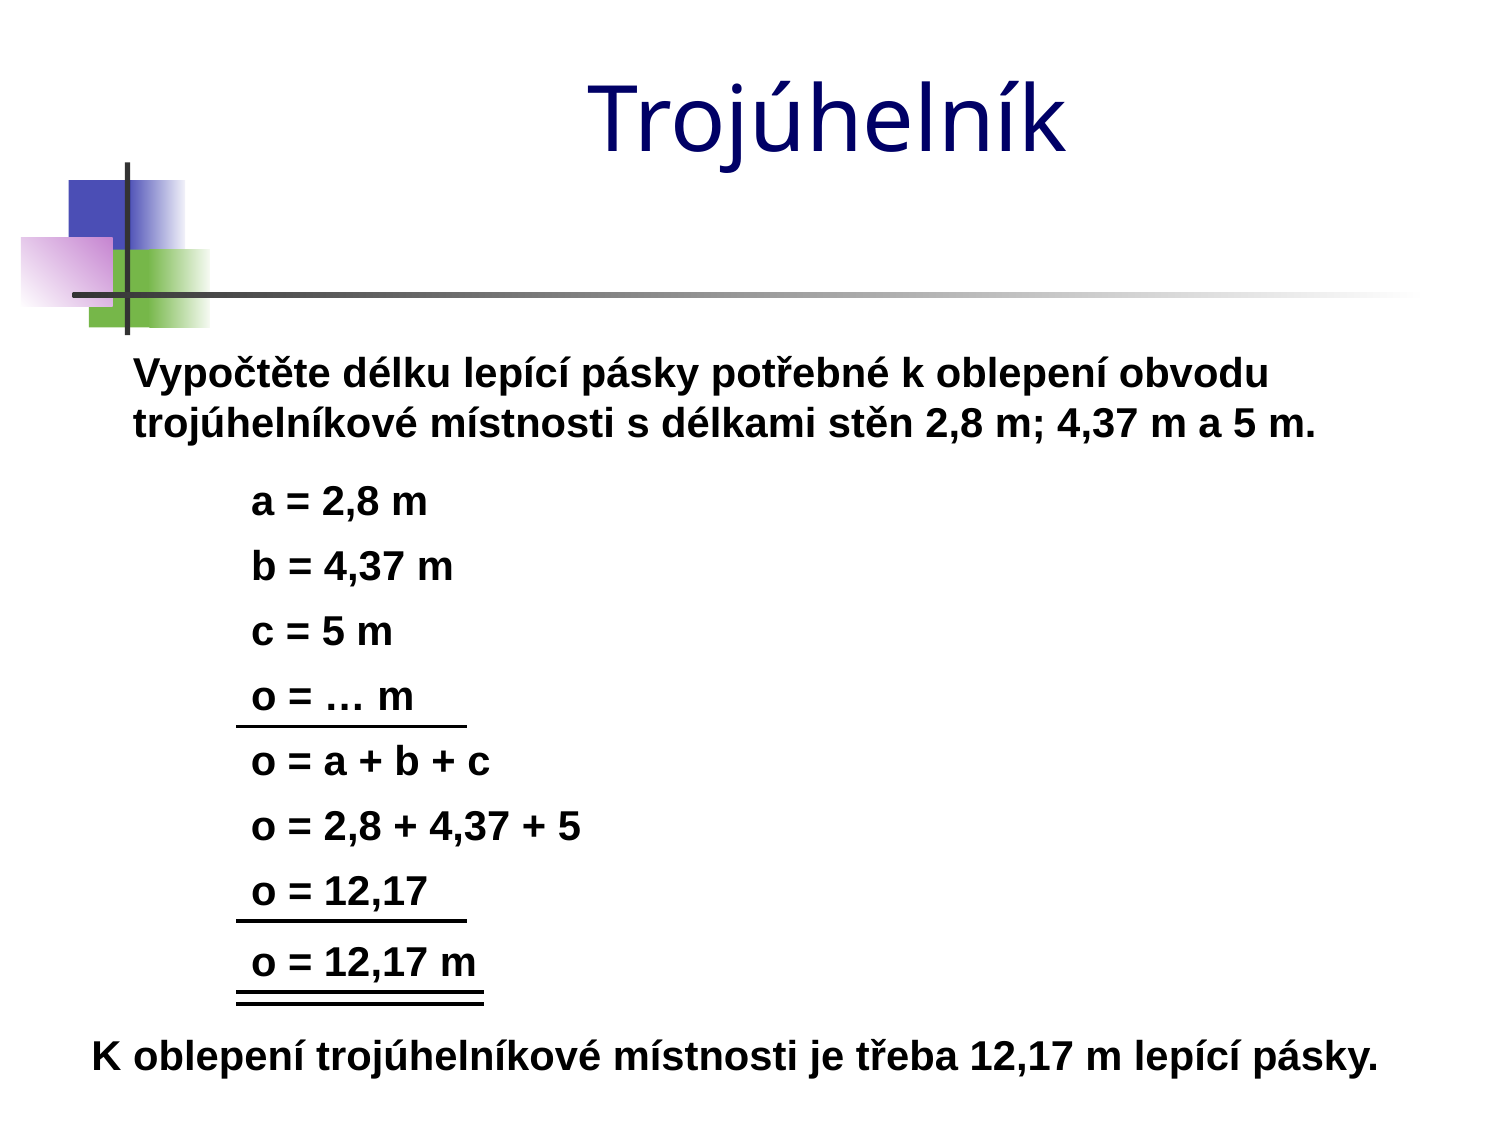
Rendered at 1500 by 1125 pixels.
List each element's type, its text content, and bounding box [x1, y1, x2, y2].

title Trojúhelník [188, 34, 1468, 276]
text_box o = … m [236, 662, 508, 726]
text_box o = a + b + c [236, 726, 538, 791]
text_box c = 5 m [236, 596, 508, 662]
text_box o = 2,8 + 4,37 + 5 [236, 791, 653, 857]
text_box a = 2,8 m [236, 466, 508, 531]
text_box b = 4,37 m [236, 531, 508, 596]
text_box K oblepení trojúhelníkové místnosti je třeba 12,17 m lepící pásky. [76, 1021, 1424, 1087]
text_box Vypočtěte délku lepící pásky potřebné k oblepení obvodu trojúhelníkové místnosti s délkami stěn 2,8 m; 4,37 m a 5 m. [118, 338, 1388, 453]
text_box o = 12,17 [236, 856, 508, 922]
text_box o = 12,17 m [236, 927, 508, 992]
